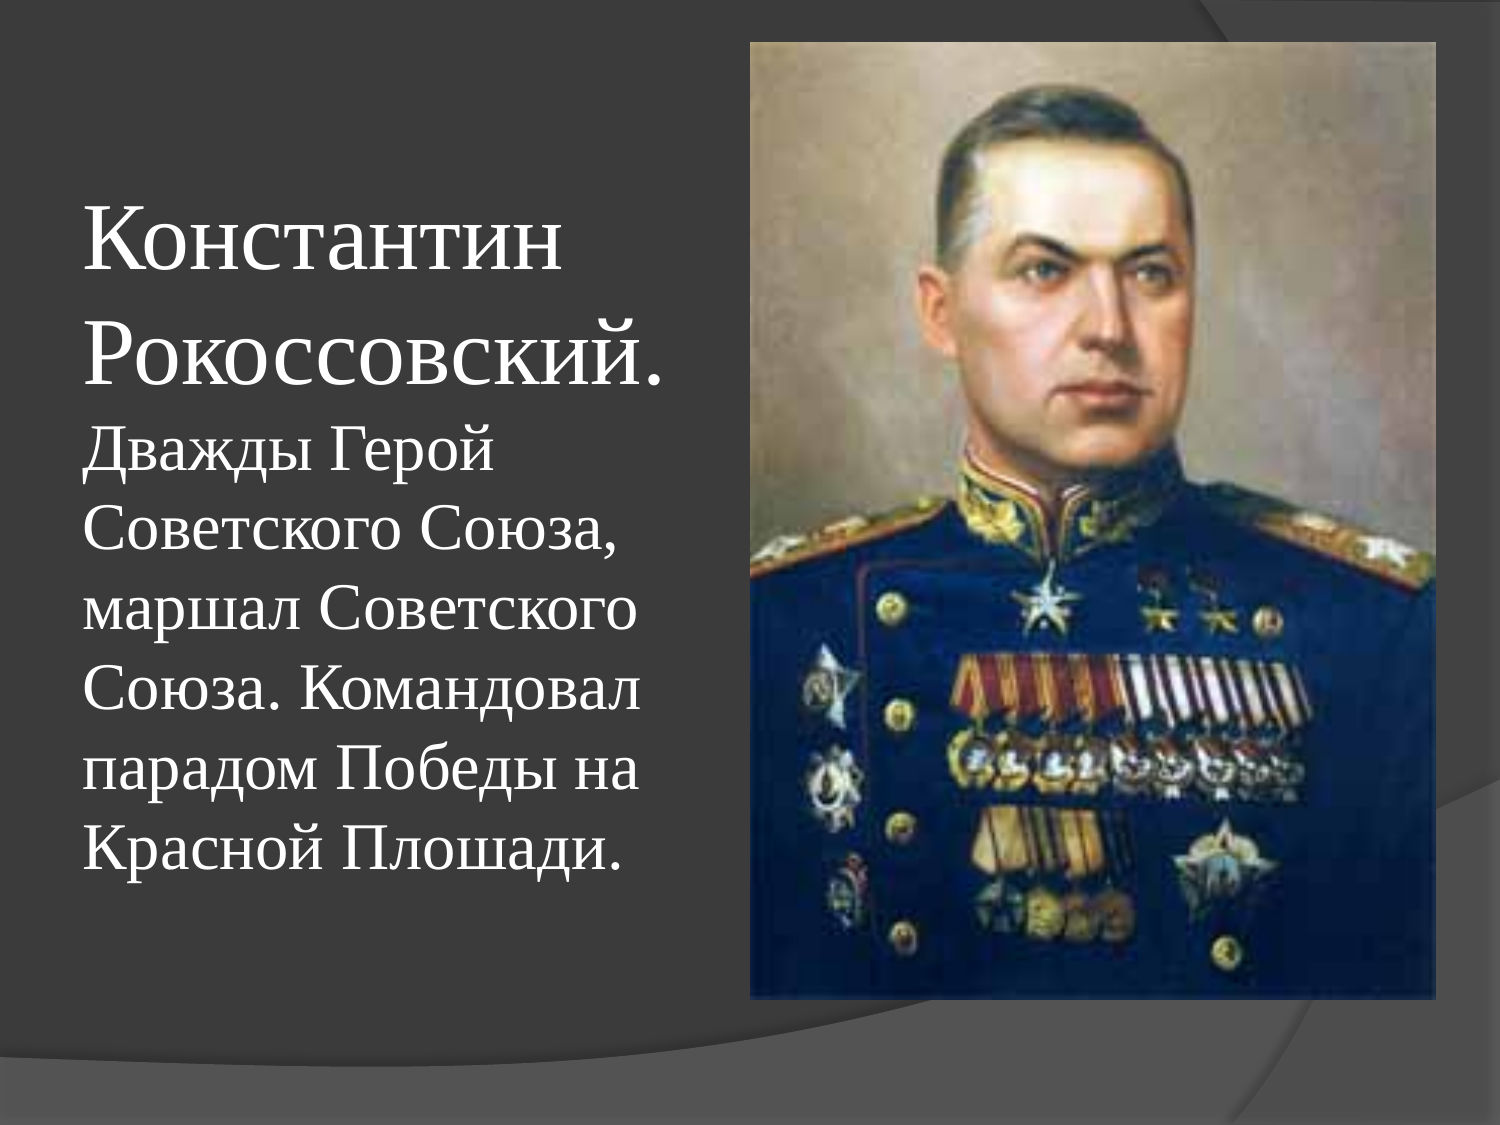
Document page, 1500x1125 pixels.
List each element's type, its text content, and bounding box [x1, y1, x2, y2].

title Константин Рокоссовский. Дважды Герой Советского Союза, маршал Советского Союза. Командовал парадом Победы на Красной Плошади. [75, 45, 680, 1012]
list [749, 42, 1436, 1000]
